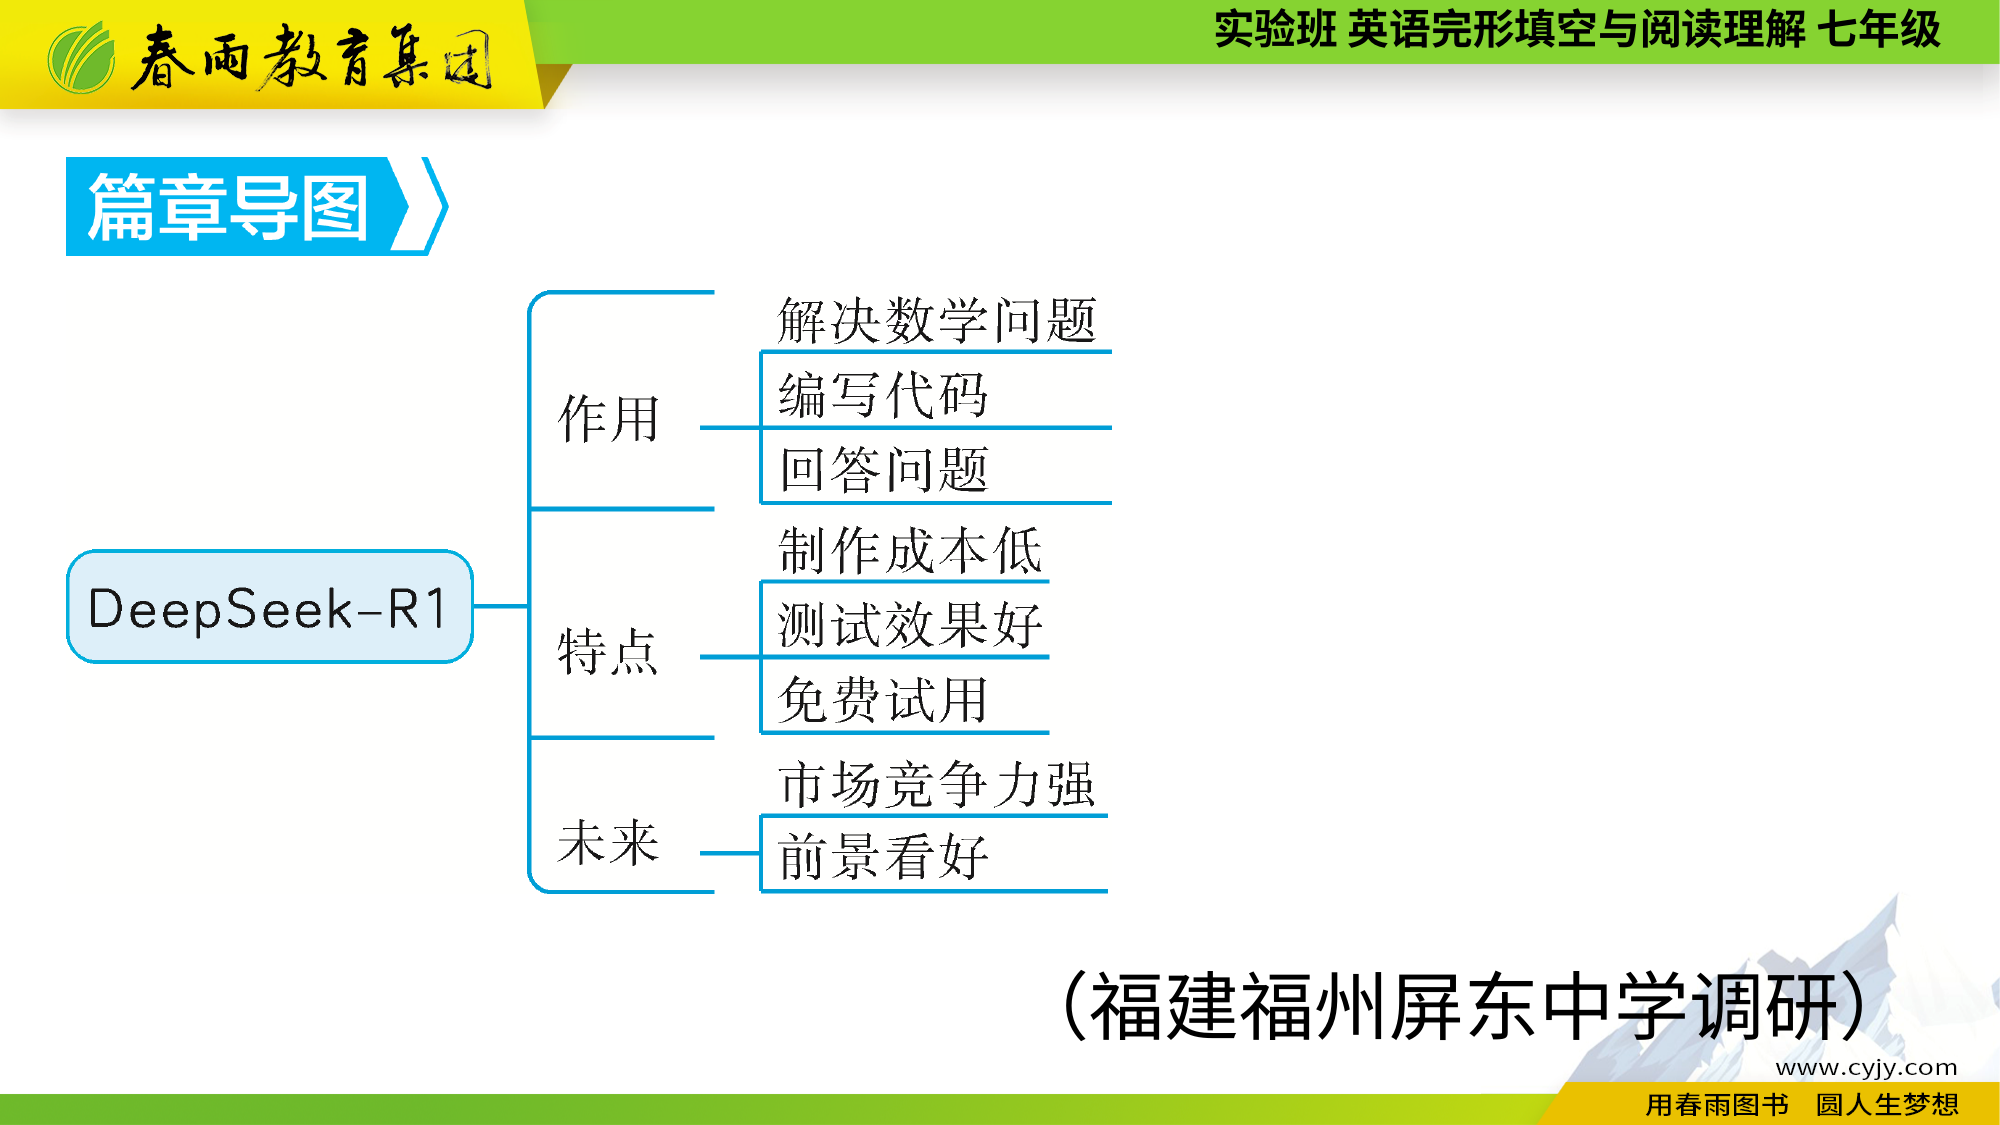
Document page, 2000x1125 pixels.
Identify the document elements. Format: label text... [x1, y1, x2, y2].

text_box （福建福州屏东中学调研） [999, 907, 1944, 1058]
picture [0, 0, 2000, 1125]
